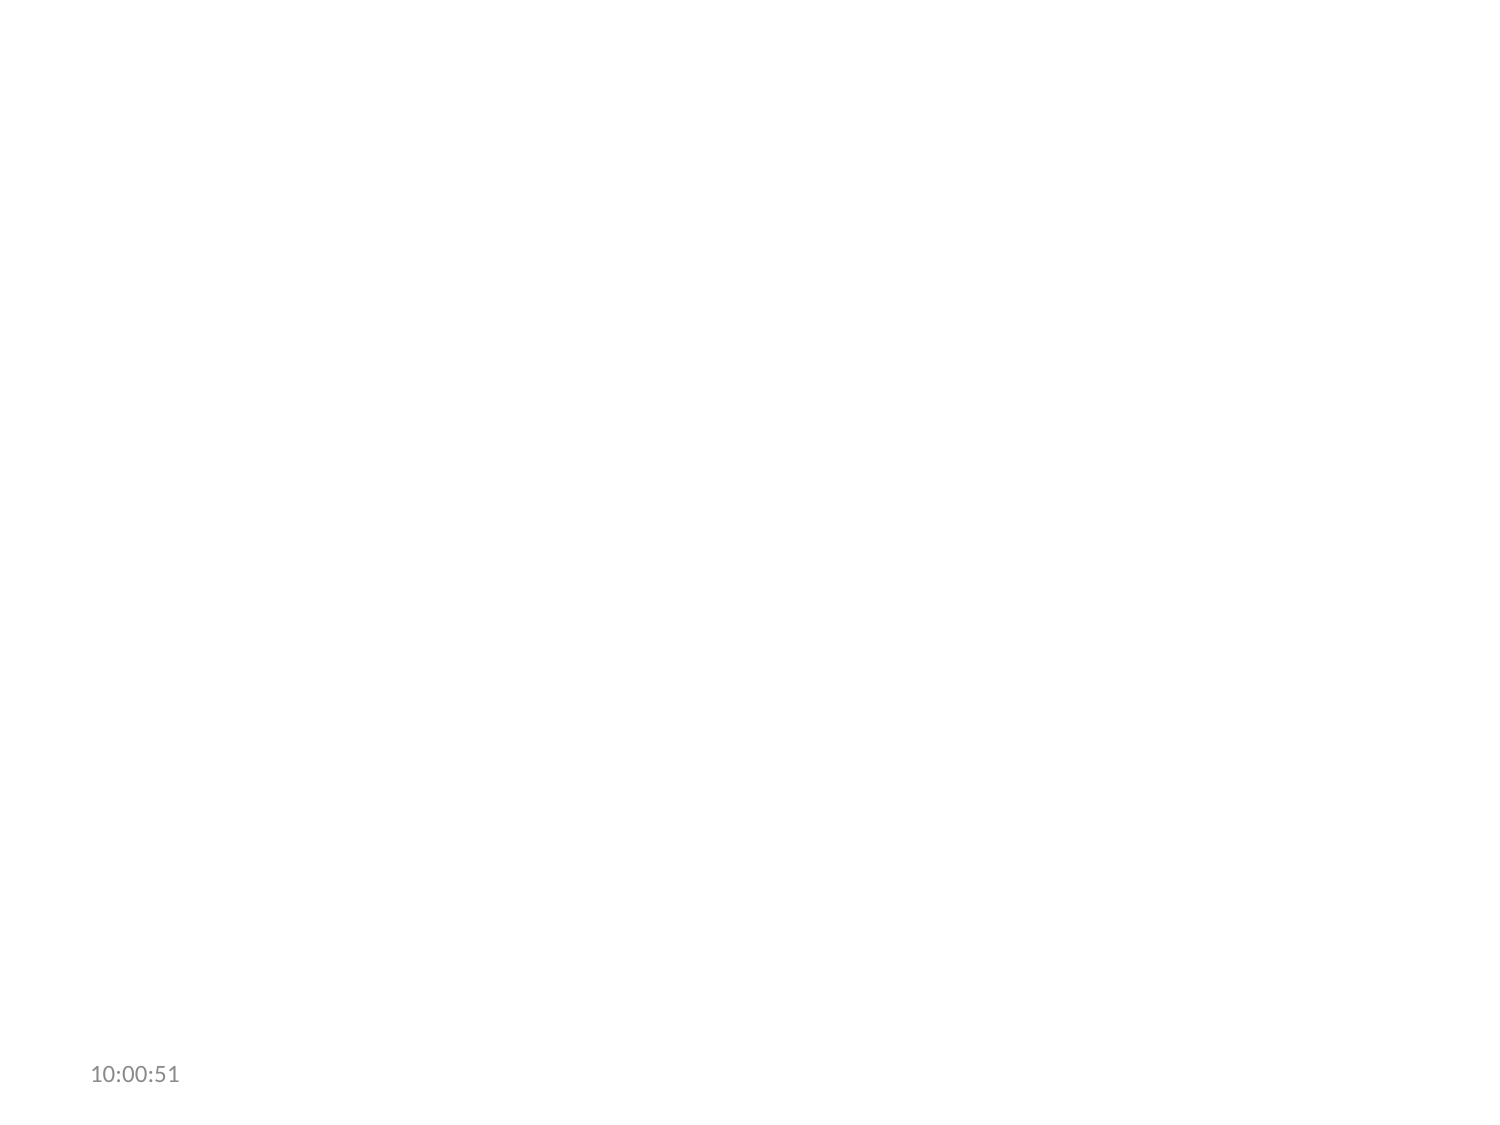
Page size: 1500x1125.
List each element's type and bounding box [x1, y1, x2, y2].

slide_number [75, 1042, 425, 1103]
